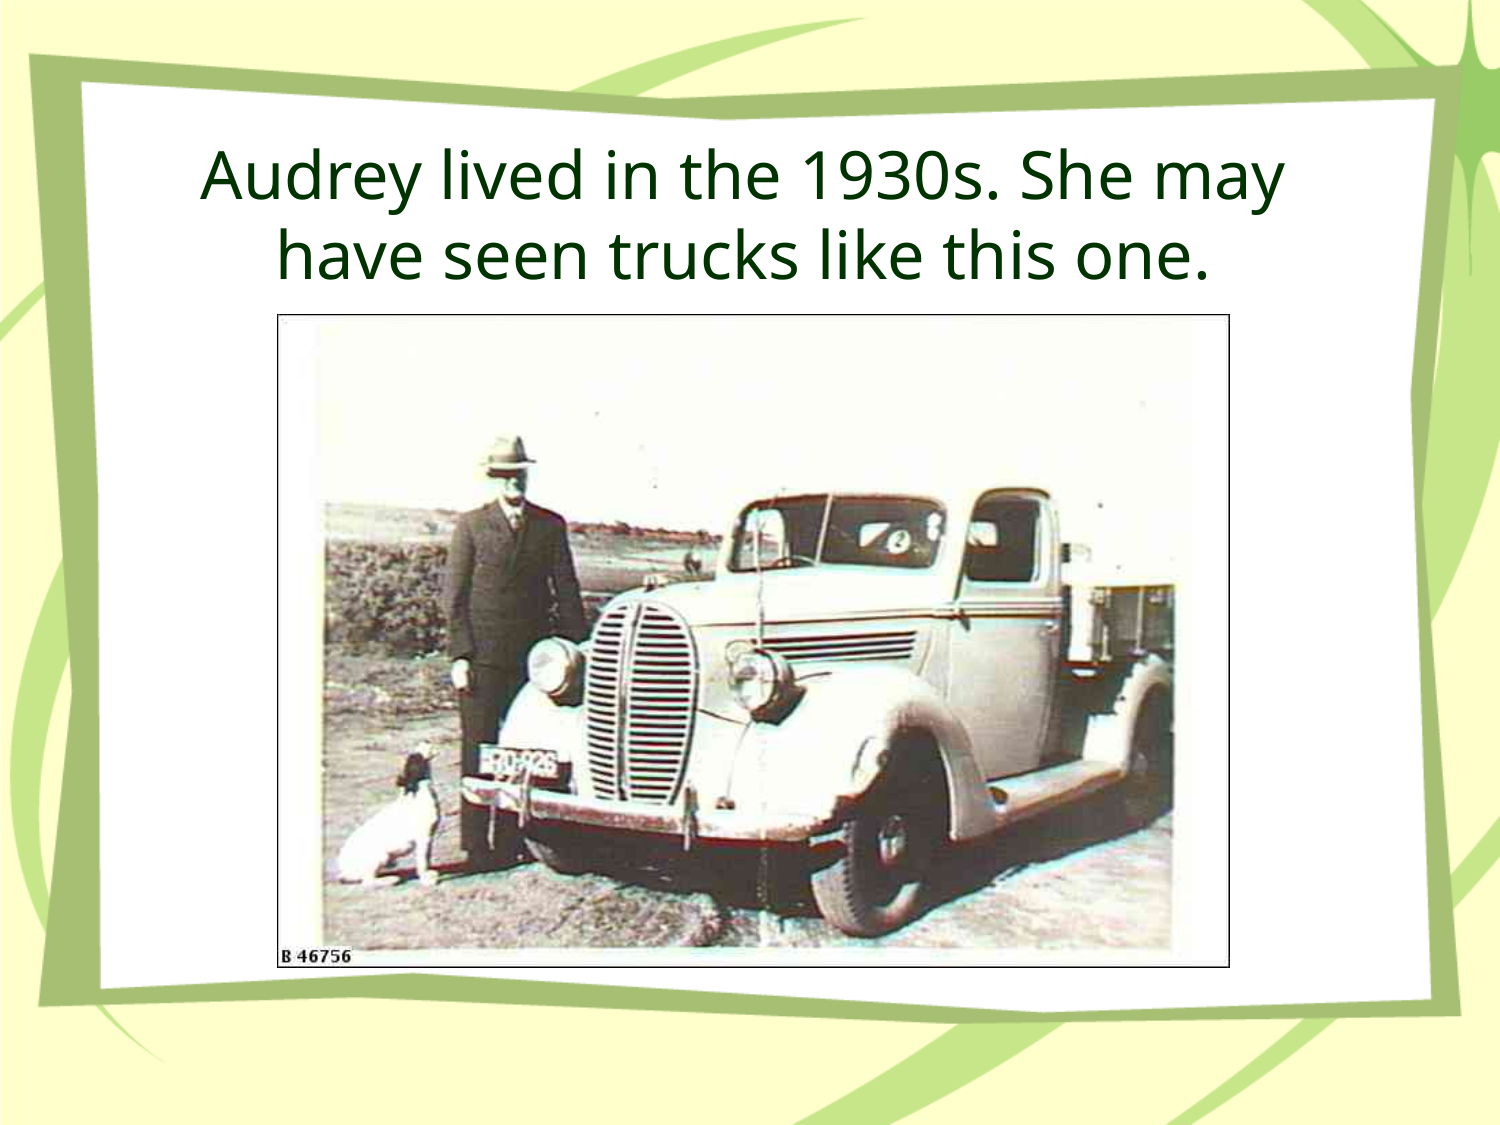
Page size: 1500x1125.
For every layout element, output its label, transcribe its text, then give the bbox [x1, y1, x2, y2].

picture [0, 0, 1500, 1125]
text_box Audrey lived in the 1930s. She may have seen trucks like this one. [159, 125, 1329, 300]
